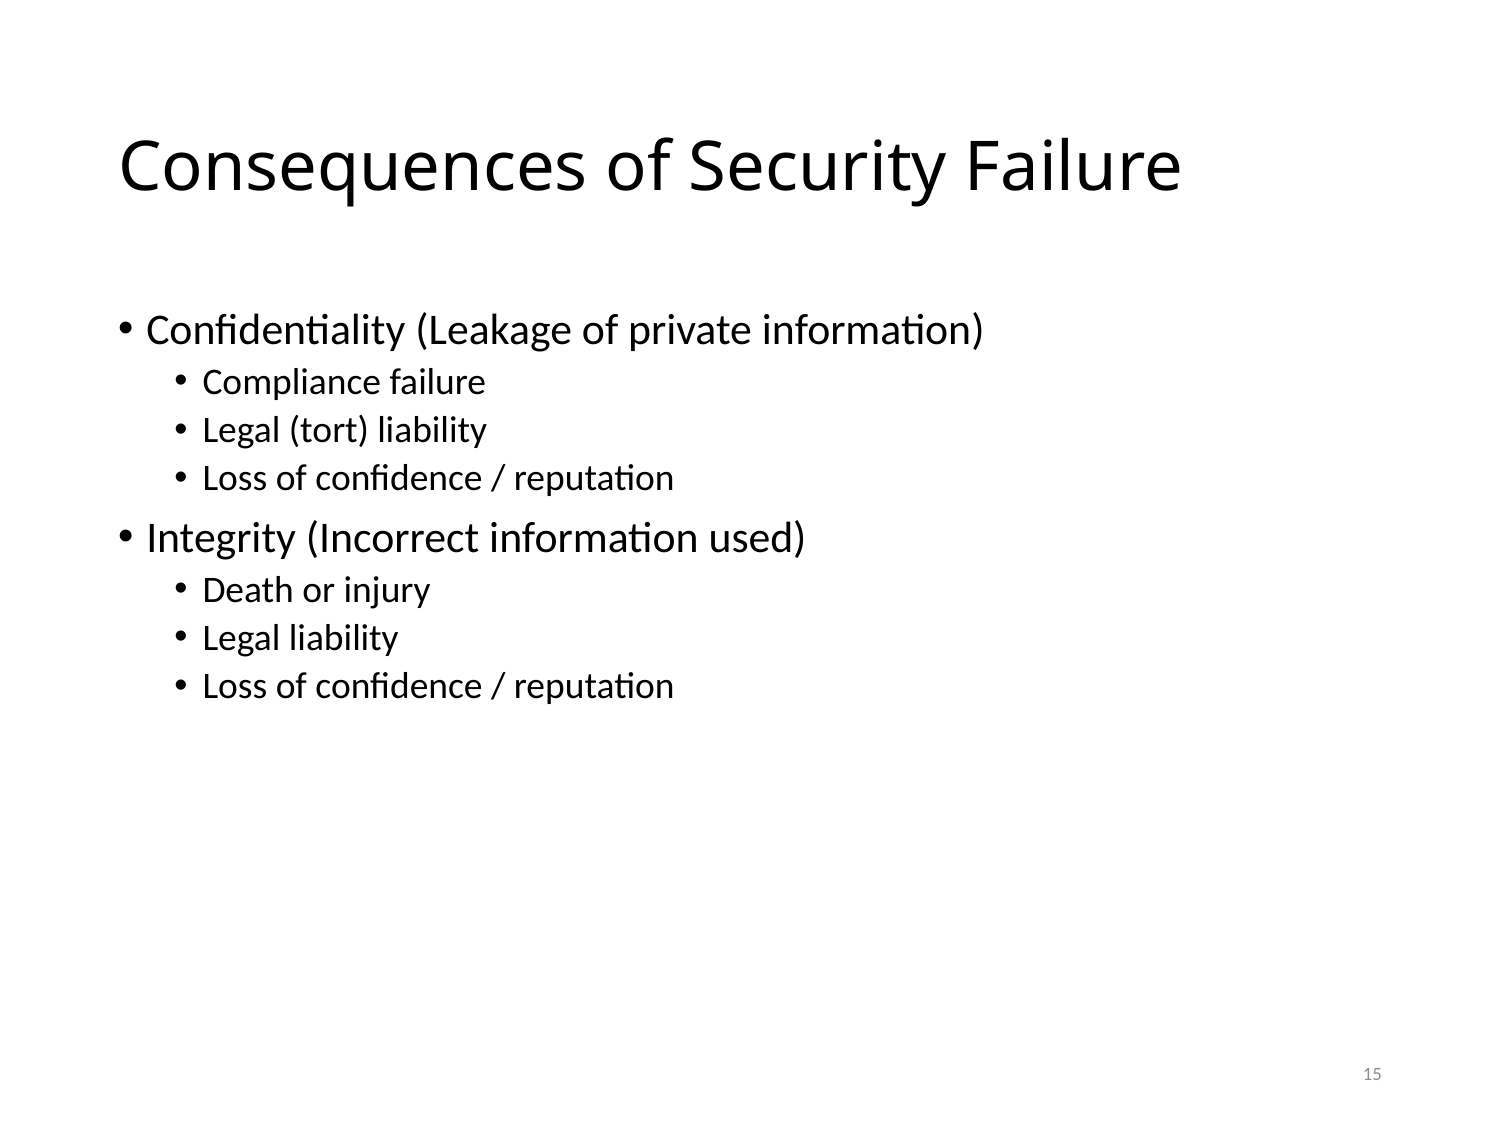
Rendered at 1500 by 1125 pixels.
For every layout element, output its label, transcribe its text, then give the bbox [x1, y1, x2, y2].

title Consequences of Security Failure [103, 59, 1397, 278]
list Confidentiality (Leakage of private information) Compliance failure Legal (tort) liability Loss of confidence / reputation Integrity (Incorrect information used) Death or injury Legal liability Loss of confidence / reputation [103, 299, 1397, 1014]
slide_number 15 [1059, 1042, 1397, 1103]
